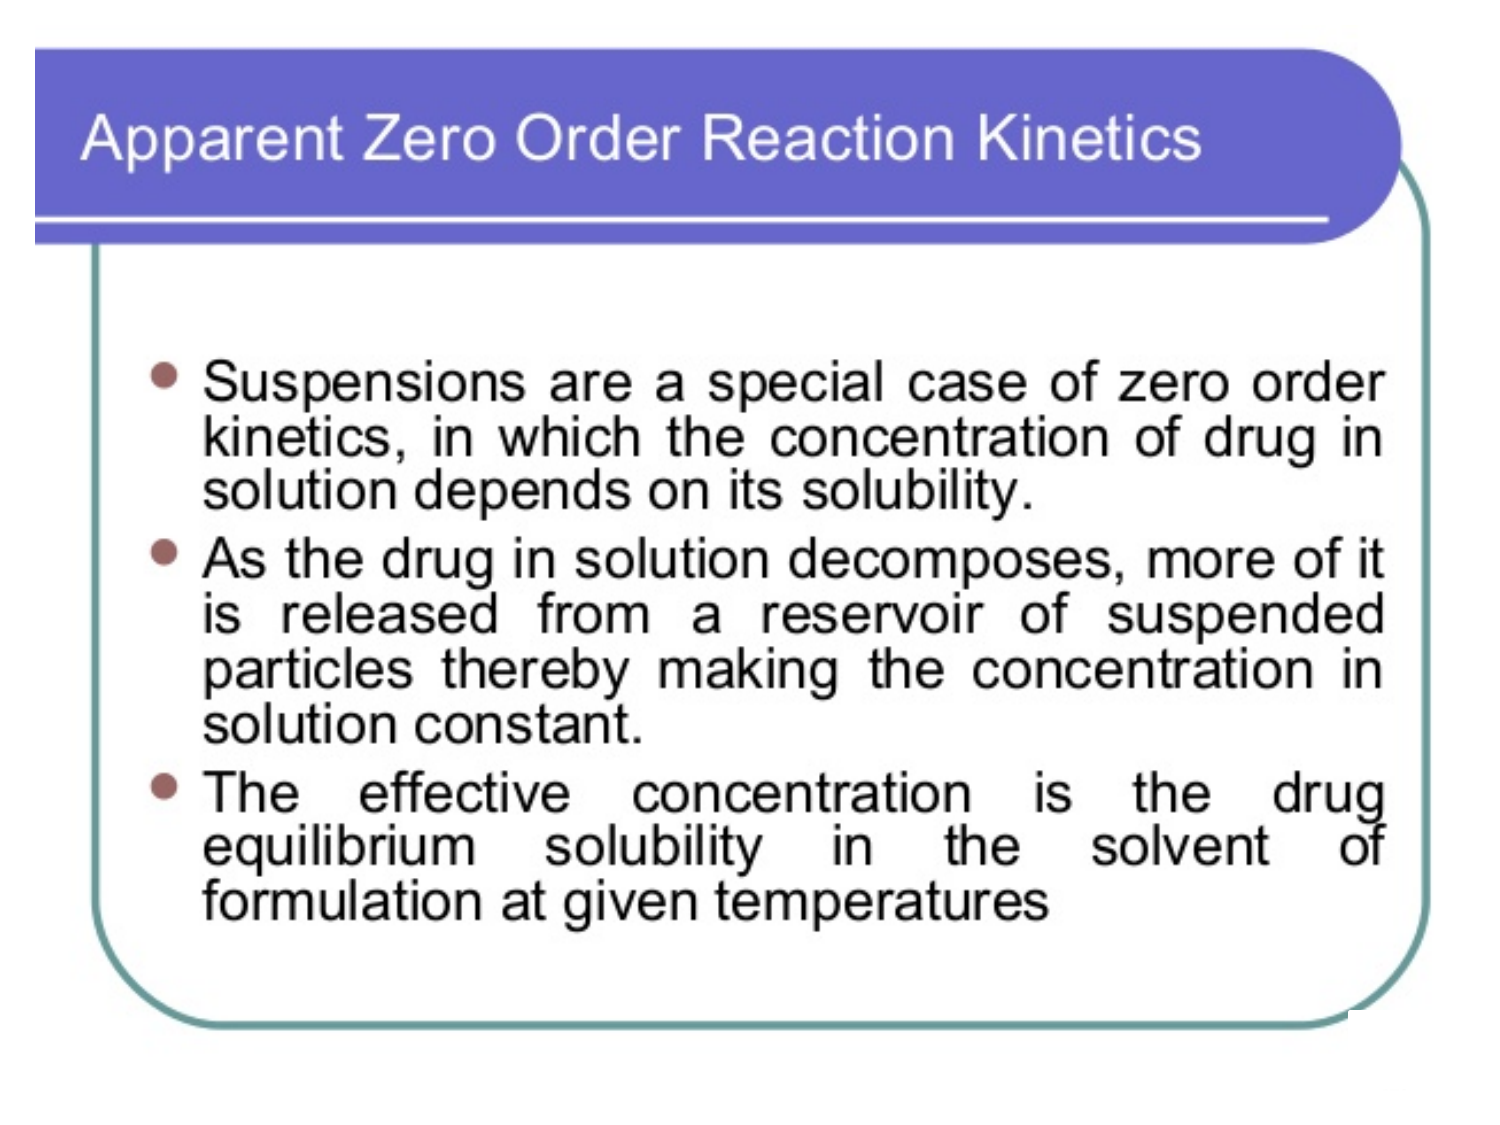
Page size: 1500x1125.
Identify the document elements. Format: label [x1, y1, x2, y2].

text_box [35, 25, 1500, 1125]
